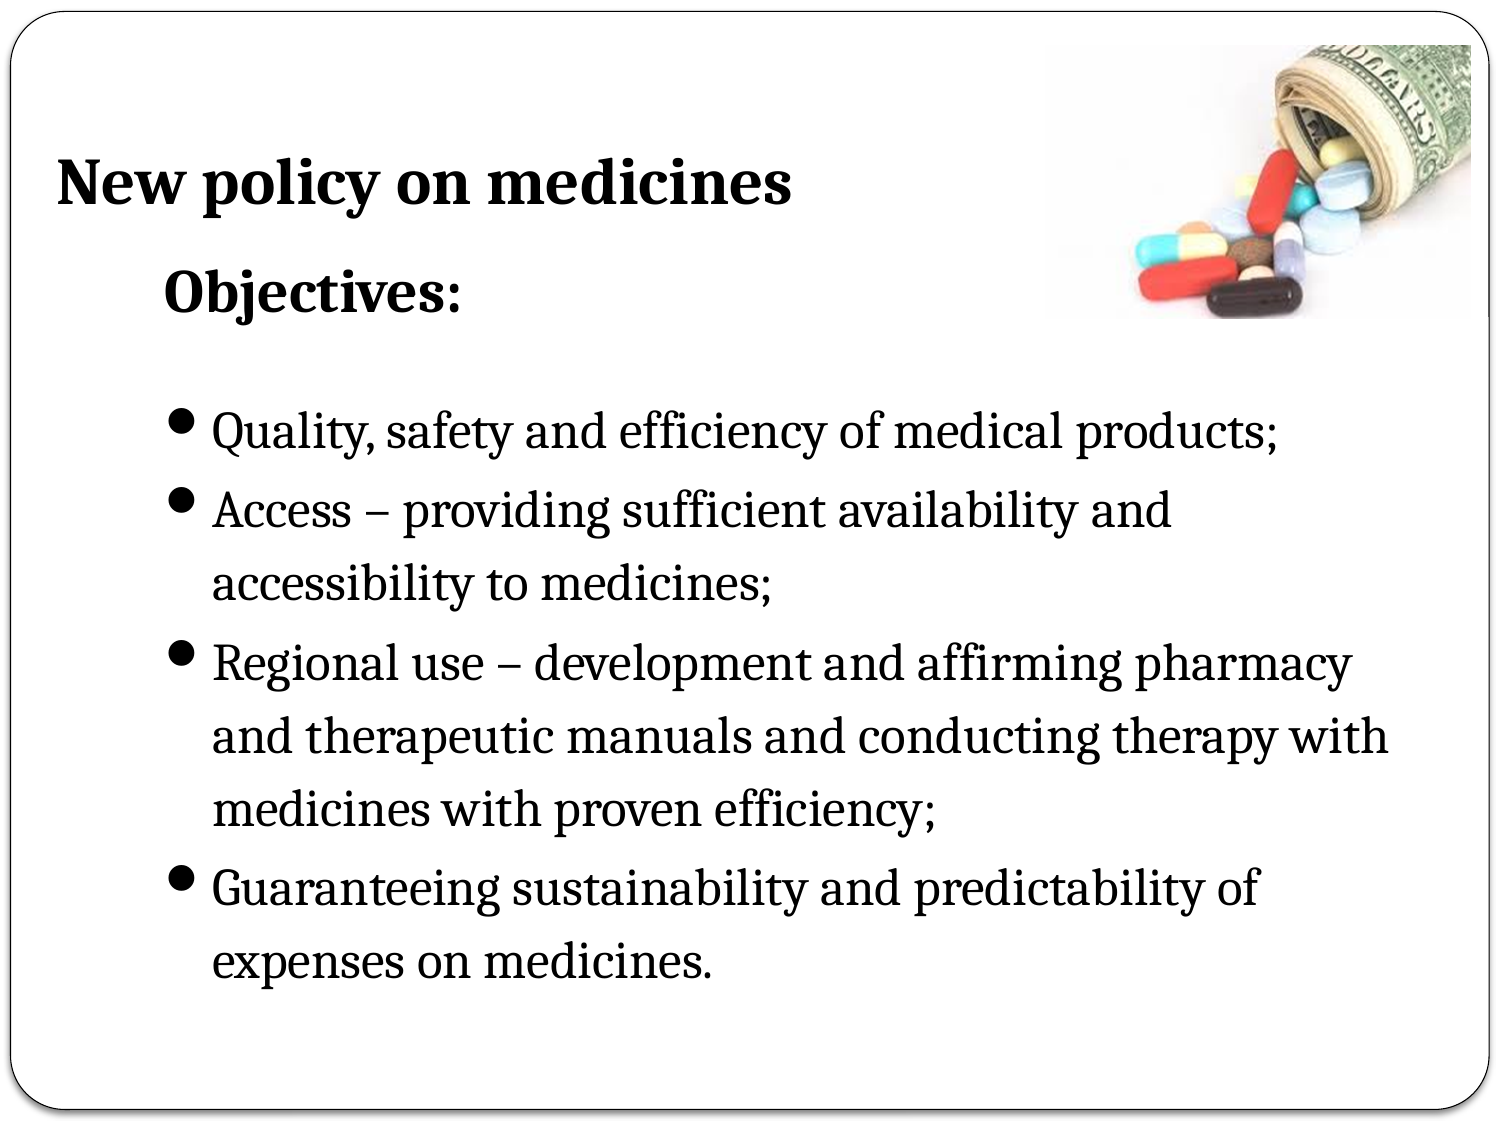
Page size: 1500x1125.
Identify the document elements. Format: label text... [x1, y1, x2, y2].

picture [1045, 44, 1471, 320]
title New policy on medicines [41, 45, 1042, 233]
list Objectives: Quality, safety and efficiency of medical products; Access – providing sufficient availability and accessibility to medicines; Regional use – development and affirming pharmacy and therapeutic manuals and conducting therapy with medicines with proven efficiency; Guaranteeing sustainability and predictability of expenses on medicines. [150, 184, 1425, 1059]
